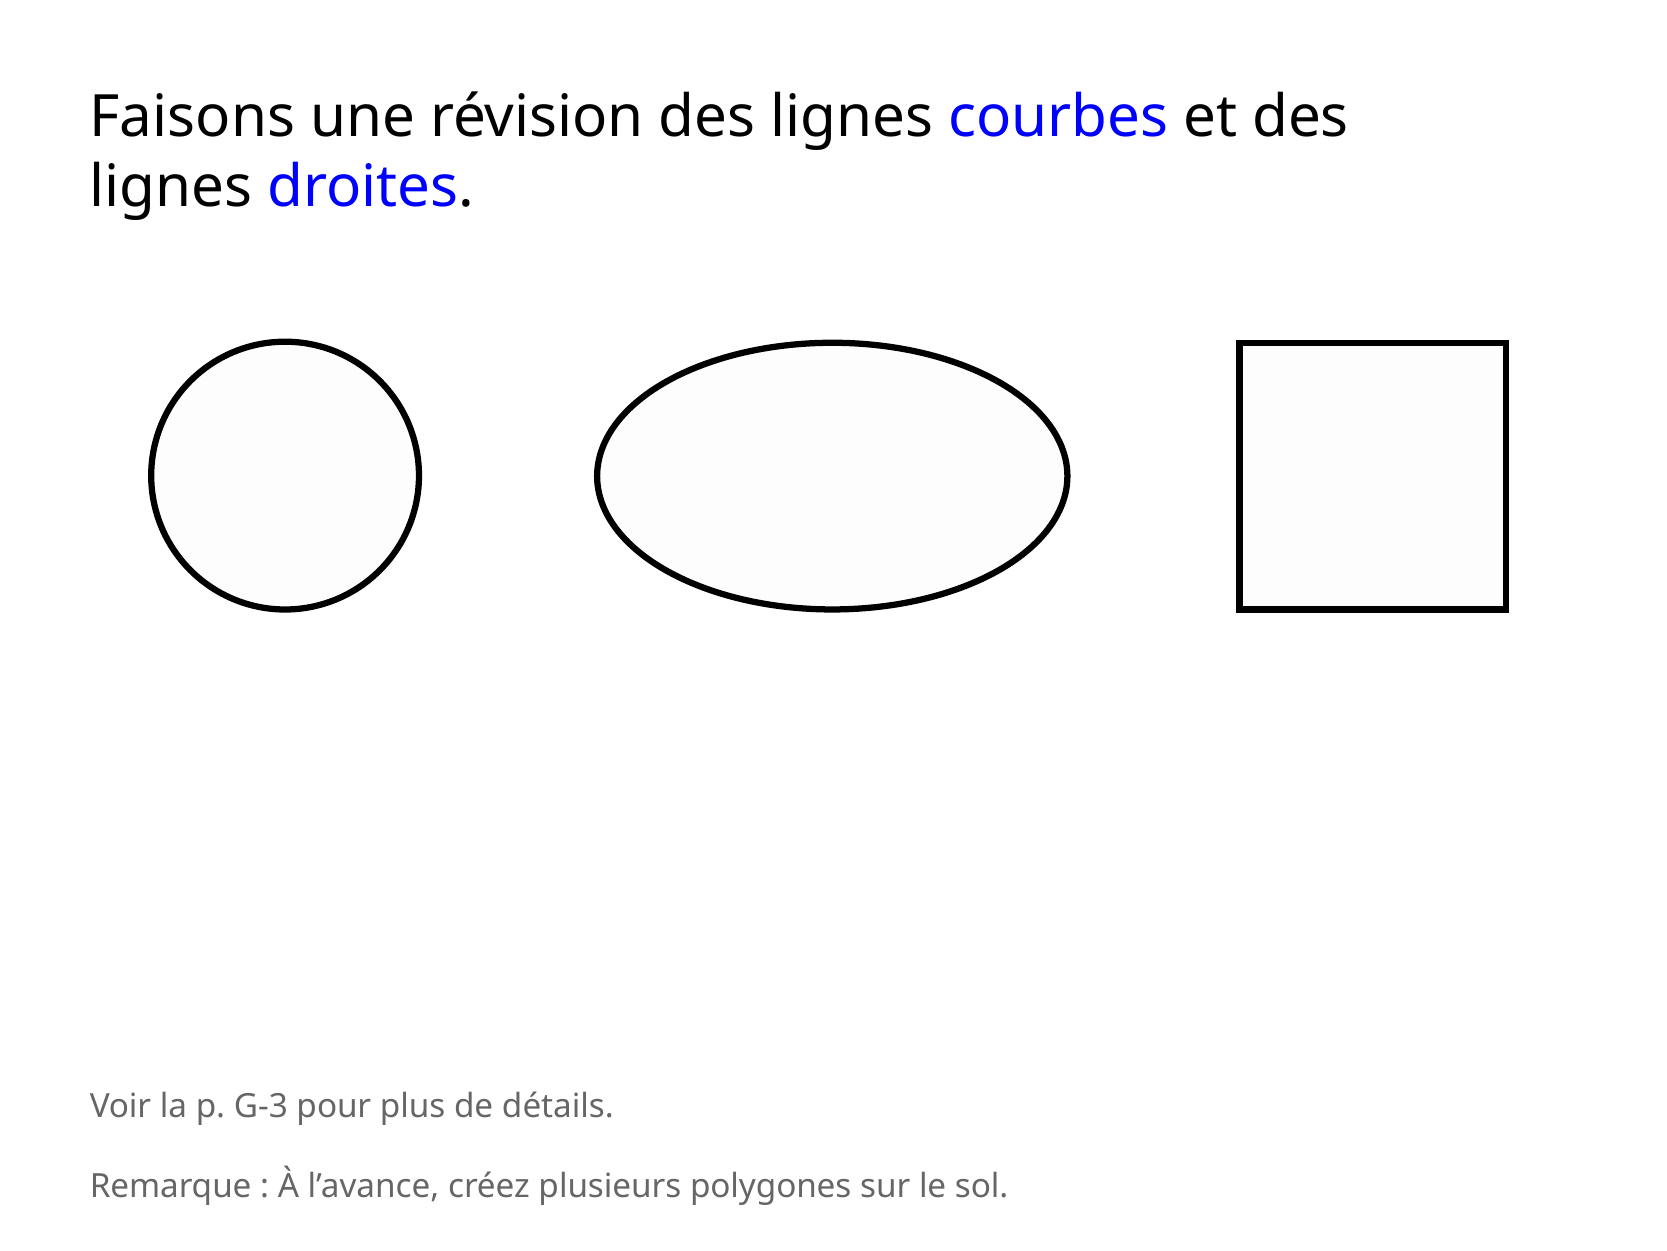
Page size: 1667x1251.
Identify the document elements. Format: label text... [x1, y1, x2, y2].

text_box [1238, 342, 1507, 610]
text_box Faisons une révision des lignes courbes et des lignes droites. [74, 70, 1428, 226]
text_box [596, 341, 1069, 611]
text_box [150, 340, 421, 611]
text_box Voir la p. G-3 pour plus de détails. Remarque : À l’avance, créez plusieurs polygones sur le sol. [75, 1077, 1145, 1212]
